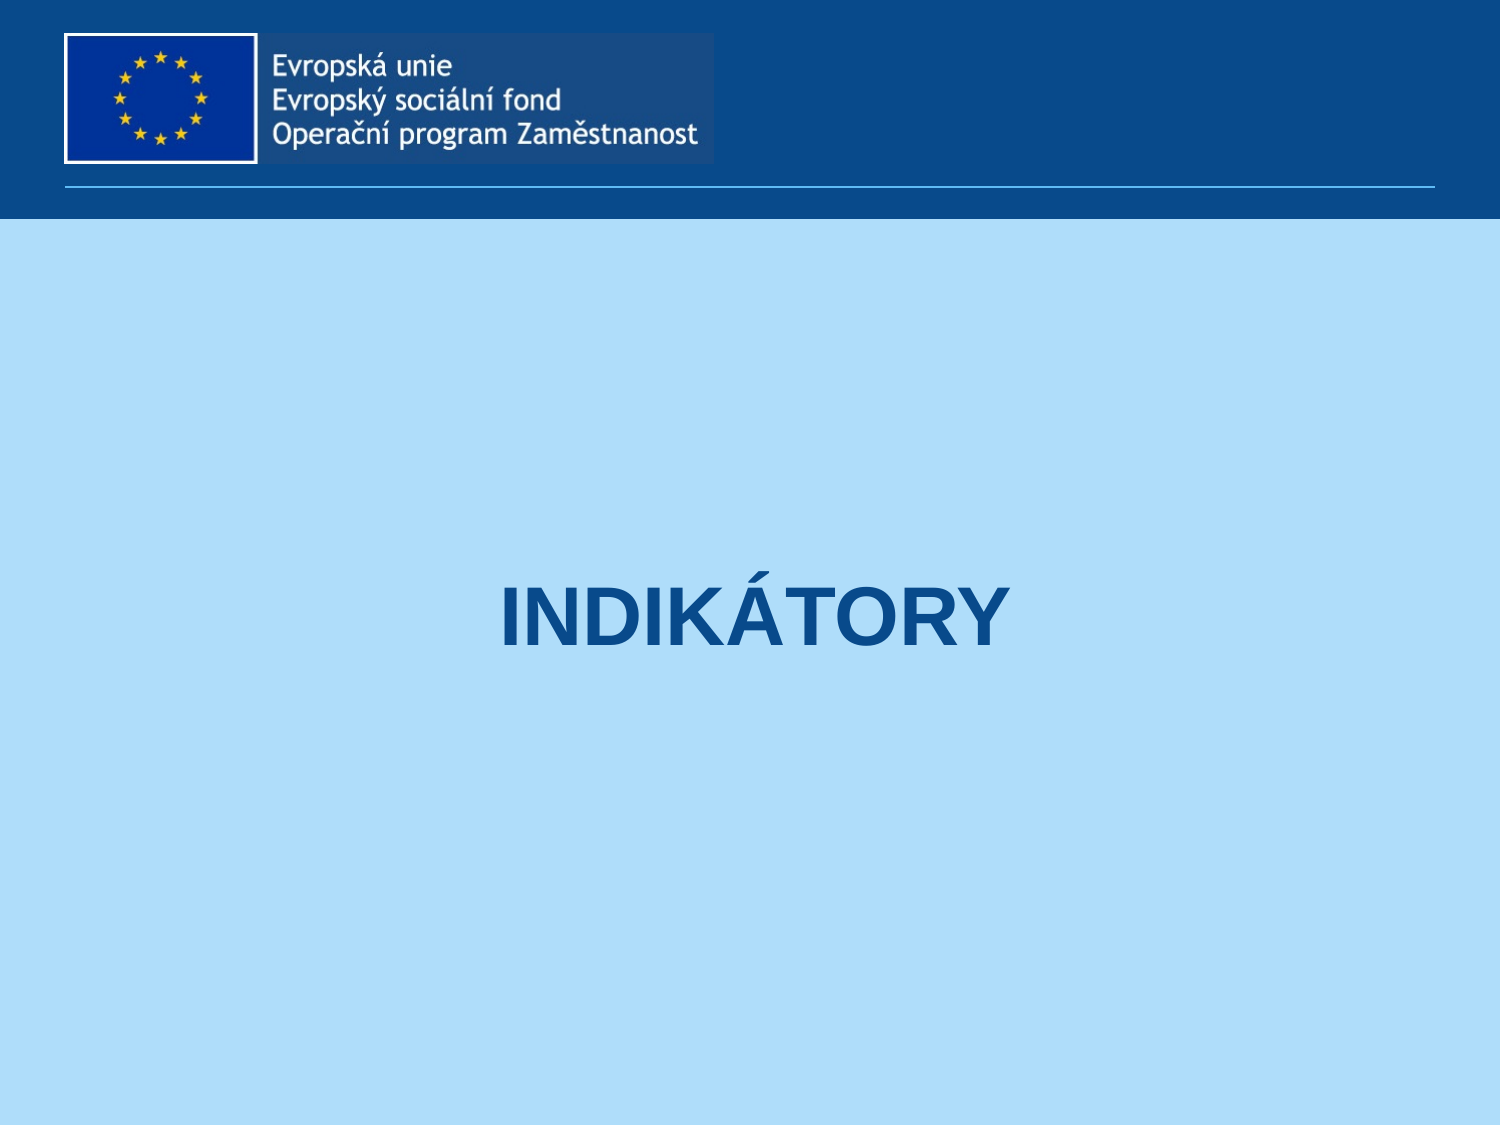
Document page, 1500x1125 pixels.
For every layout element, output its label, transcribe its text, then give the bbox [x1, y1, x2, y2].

title indikátory [159, 562, 1353, 776]
picture [64, 33, 714, 164]
